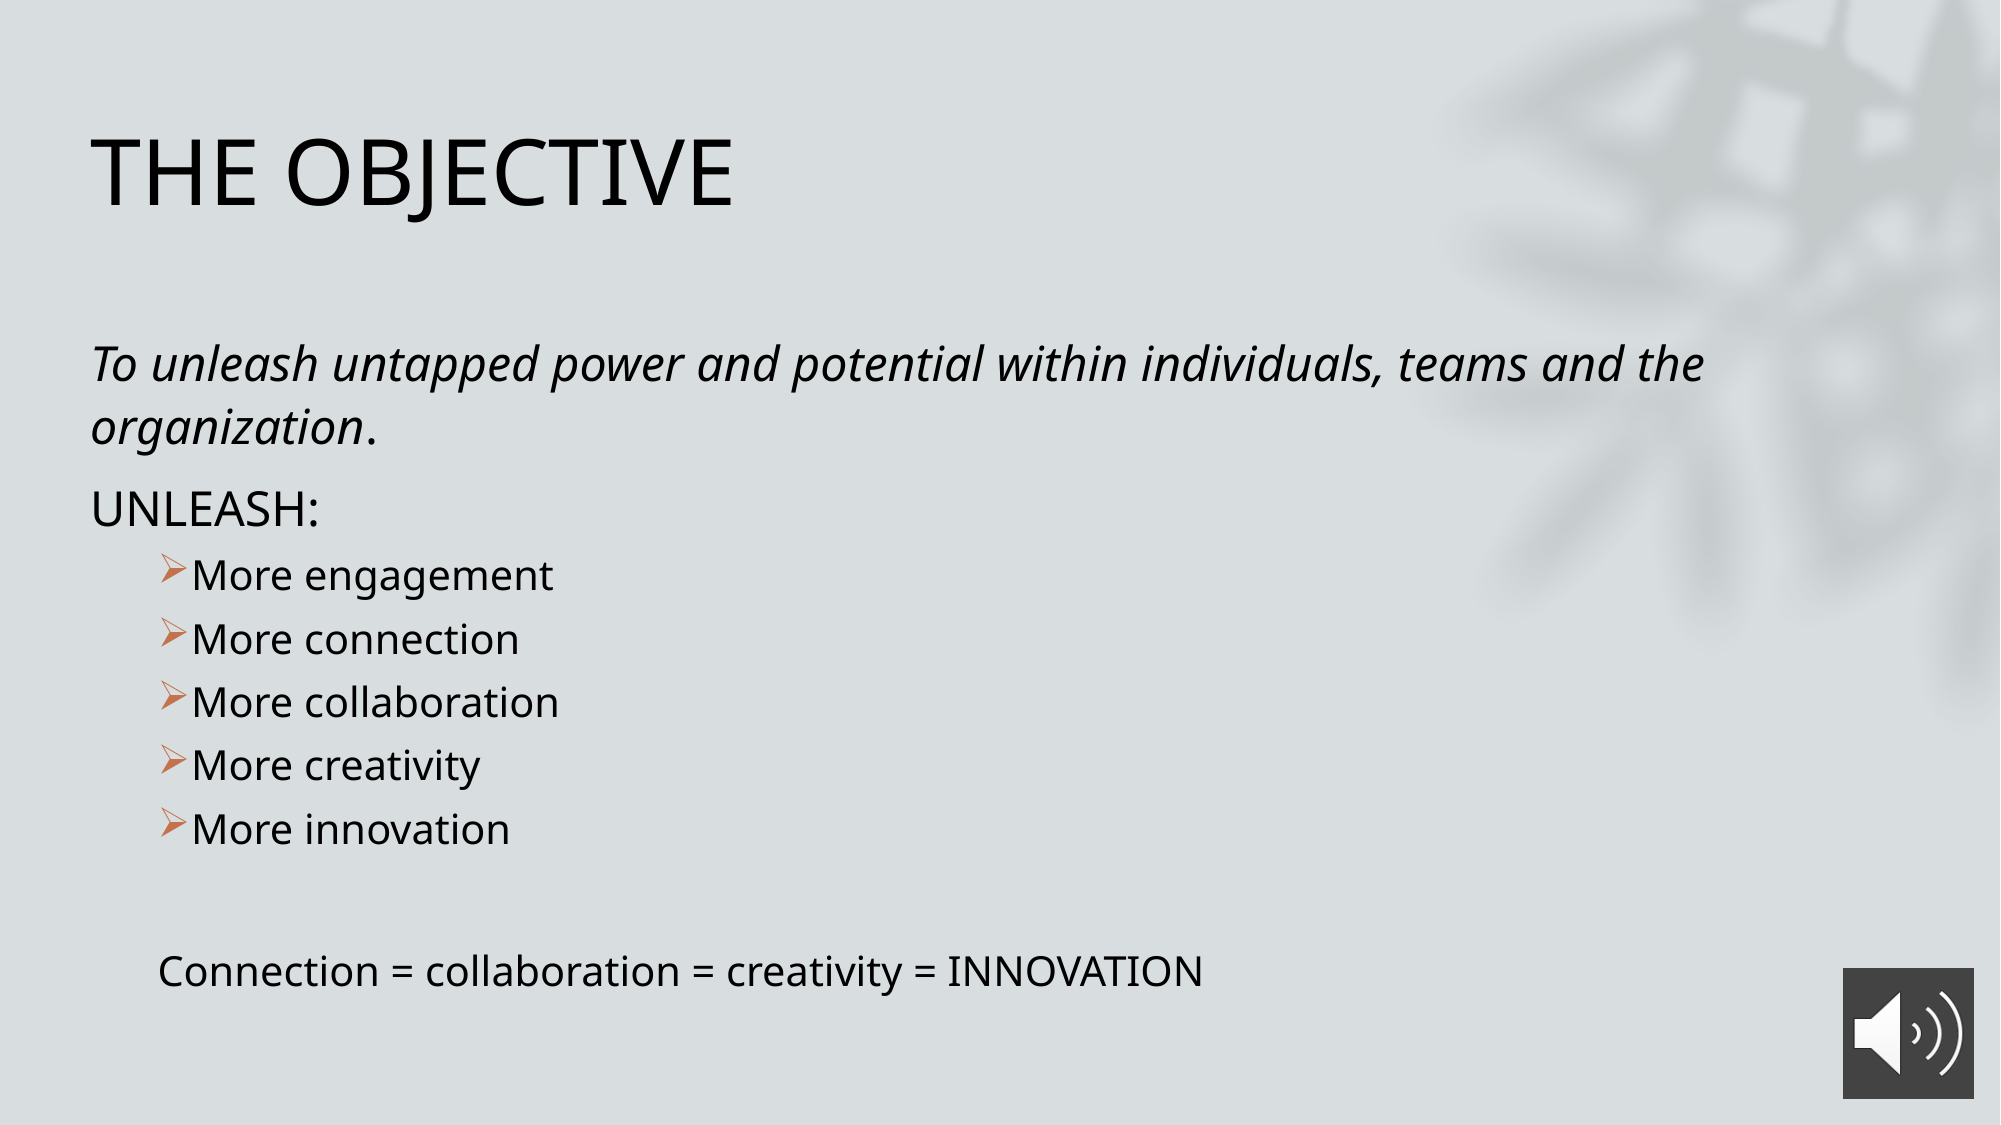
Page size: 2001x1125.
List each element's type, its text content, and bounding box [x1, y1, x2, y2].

title THE OBJECTIVE [75, 60, 1863, 278]
list To unleash untapped power and potential within individuals, teams and the organization. UNLEASH: More engagement More connection More collaboration More creativity More innovation Connection = collaboration = creativity = INNOVATION [75, 319, 1925, 1009]
picture [1841, 966, 1975, 1100]
